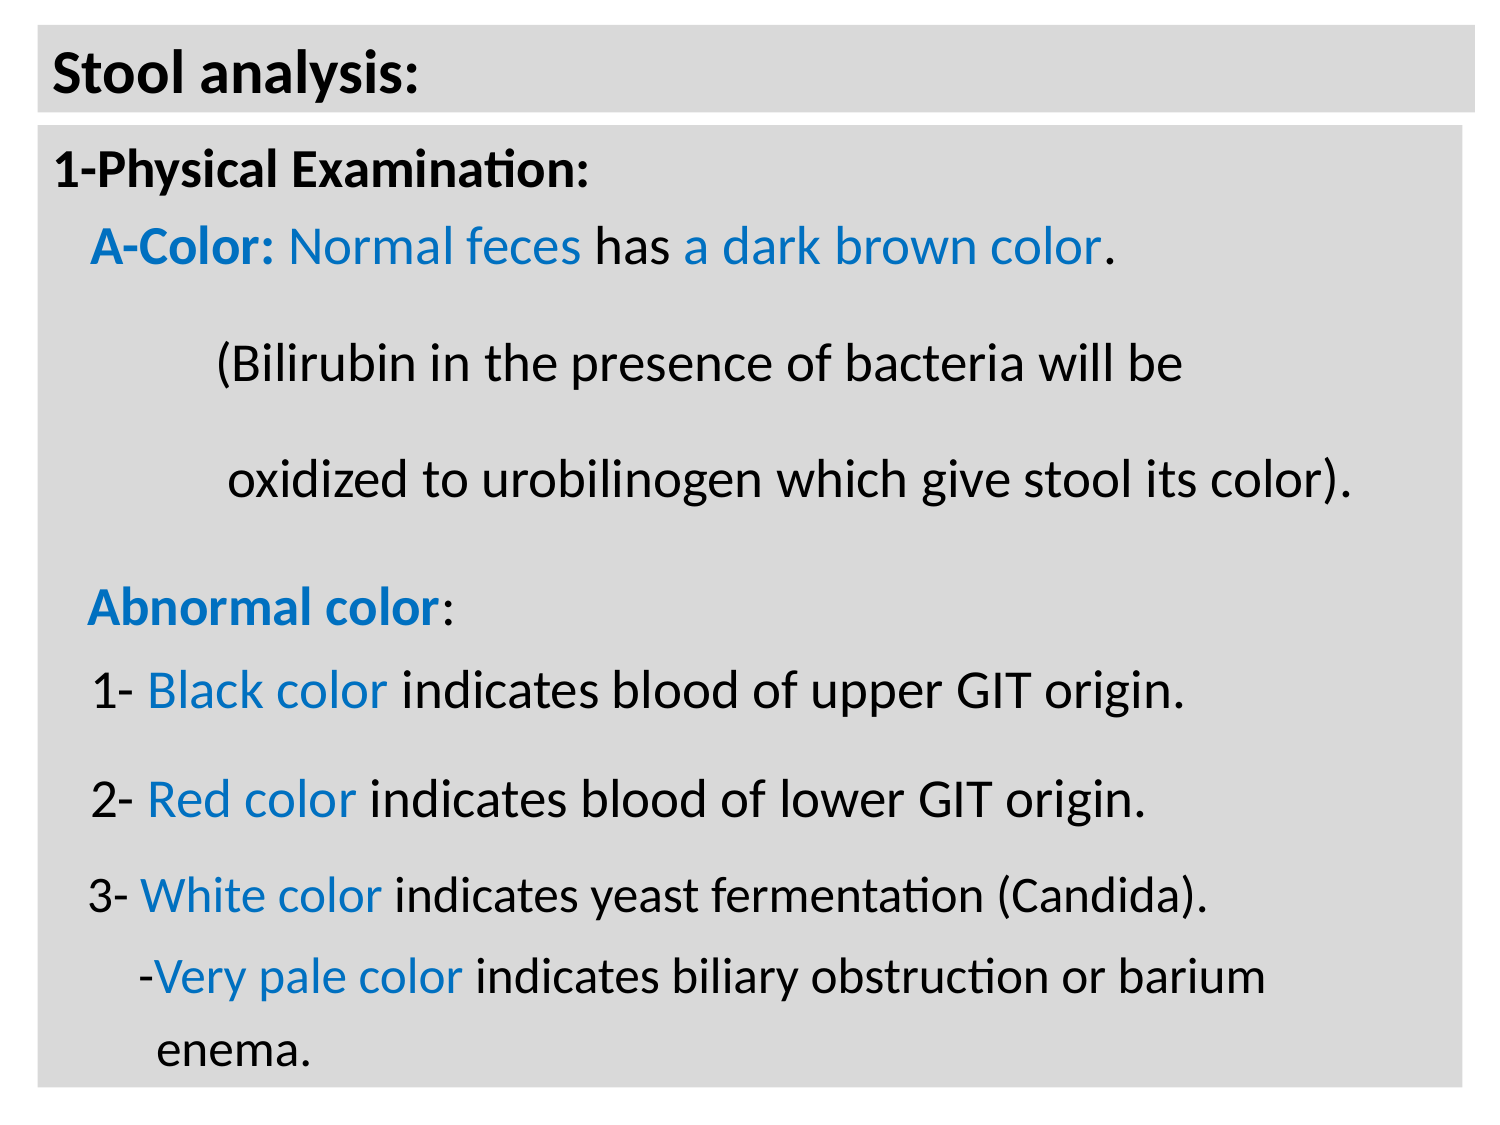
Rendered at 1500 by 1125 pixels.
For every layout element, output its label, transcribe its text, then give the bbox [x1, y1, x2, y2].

subtitle 1-Physical Examination: A-Color: Normal feces has a dark brown color. (Bilirubin in the presence of bacteria will be oxidized to urobilinogen which give stool its color). Abnormal color: 1- Black color indicates blood of upper GIT origin. 2- Red color indicates blood of lower GIT origin. 3- White color indicates yeast fermentation (Candida). -Very pale color indicates biliary obstruction or barium enema. [37, 125, 1463, 1088]
title Stool analysis: [37, 24, 1475, 113]
